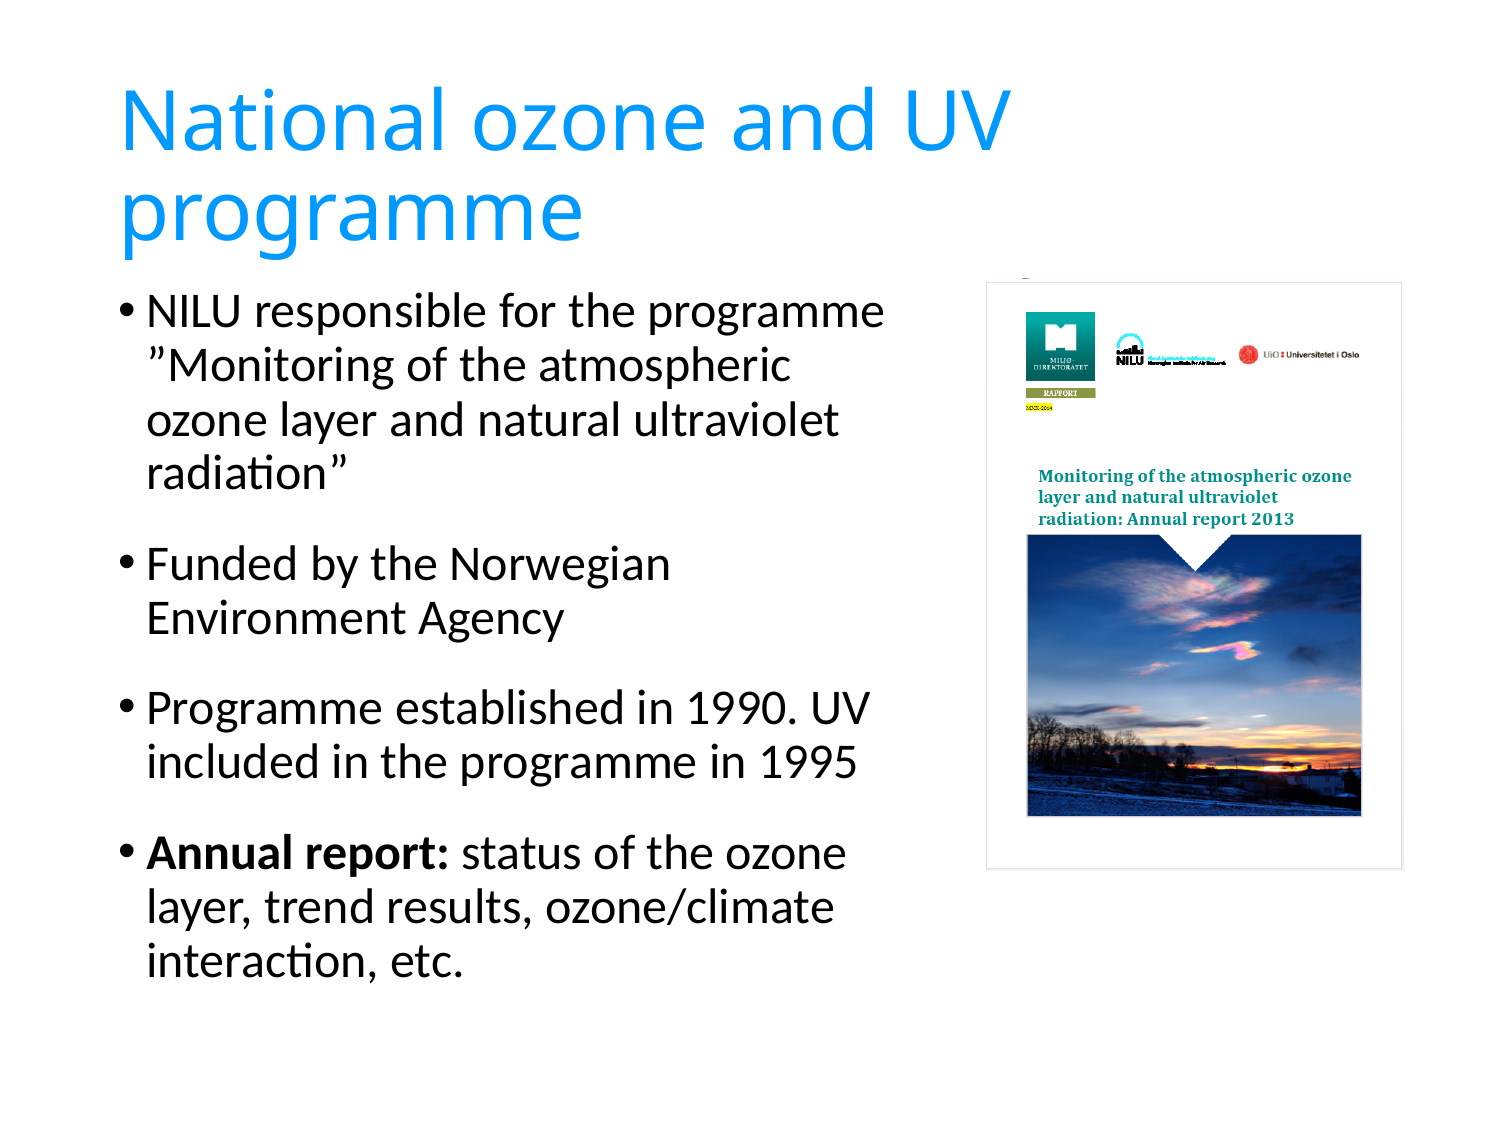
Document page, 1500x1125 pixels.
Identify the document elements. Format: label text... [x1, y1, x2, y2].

picture [986, 278, 1405, 871]
title National ozone and UV programme [103, 59, 1397, 278]
list NILU responsible for the programme ”Monitoring of the atmospheric ozone layer and natural ultraviolet radiation” Funded by the Norwegian Environment Agency Programme established in 1990. UV included in the programme in 1995 Annual report: status of the ozone layer, trend results, ozone/climate interaction, etc. [103, 277, 939, 1045]
